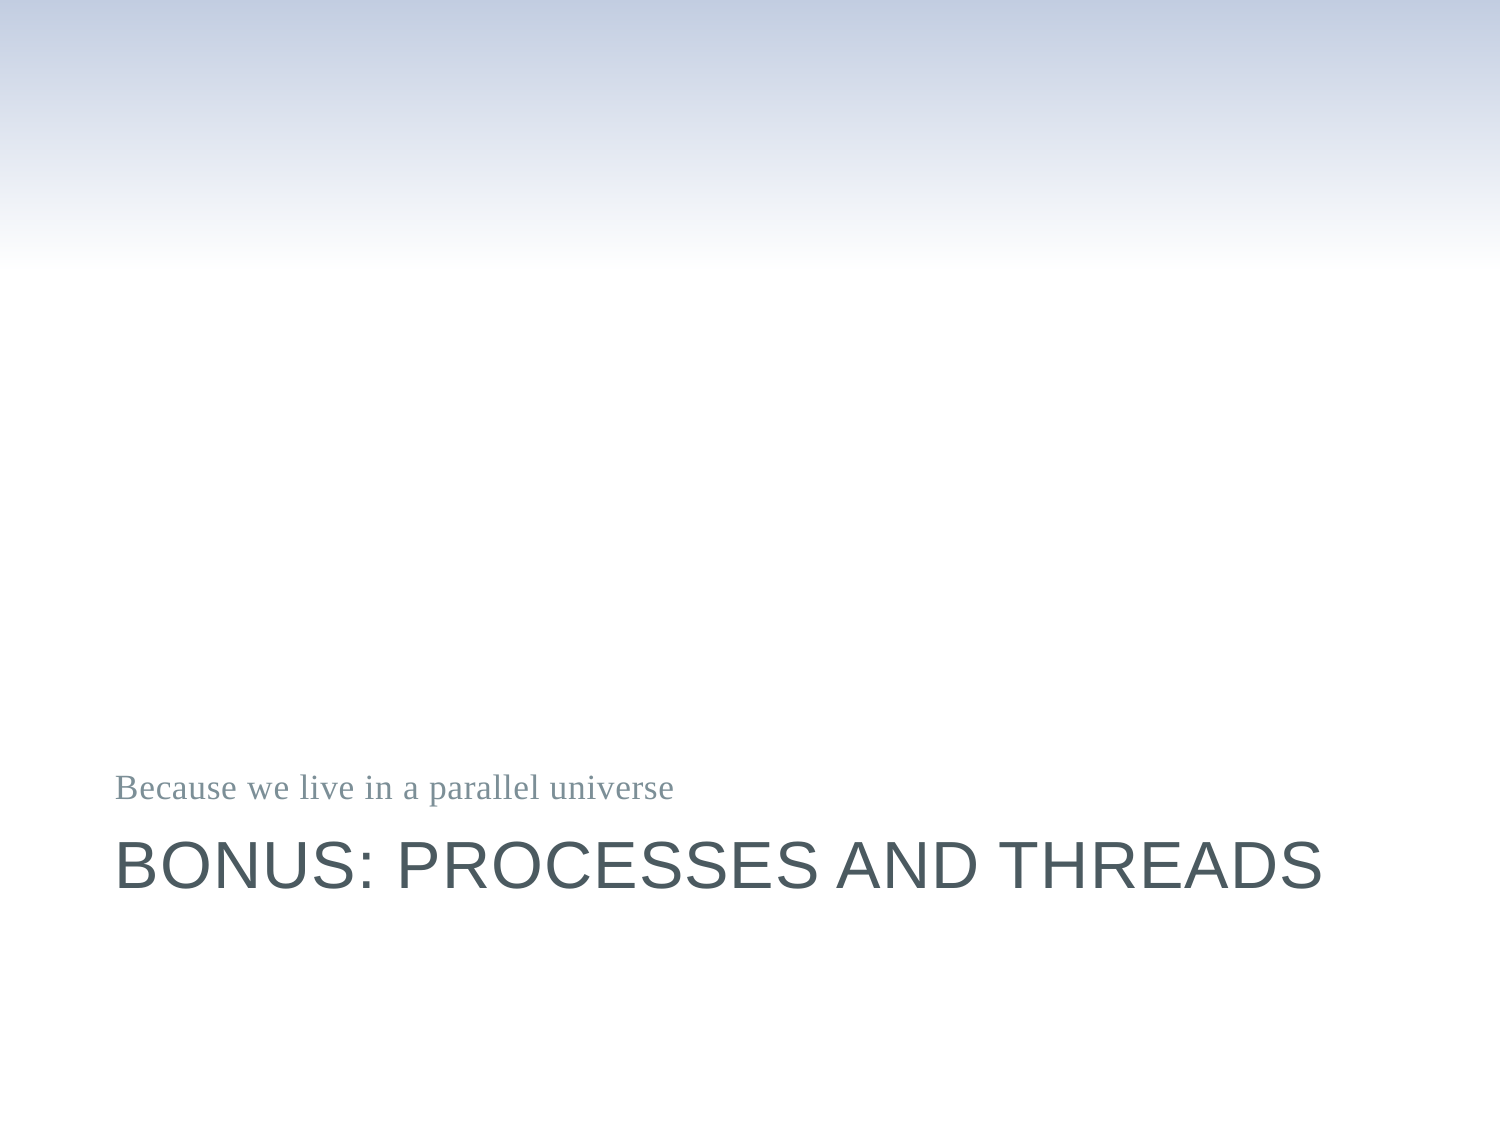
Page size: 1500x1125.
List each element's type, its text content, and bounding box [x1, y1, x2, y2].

title Bonus: Processes and threads [99, 815, 1394, 1038]
list Because we live in a parallel universe [99, 567, 1394, 815]
